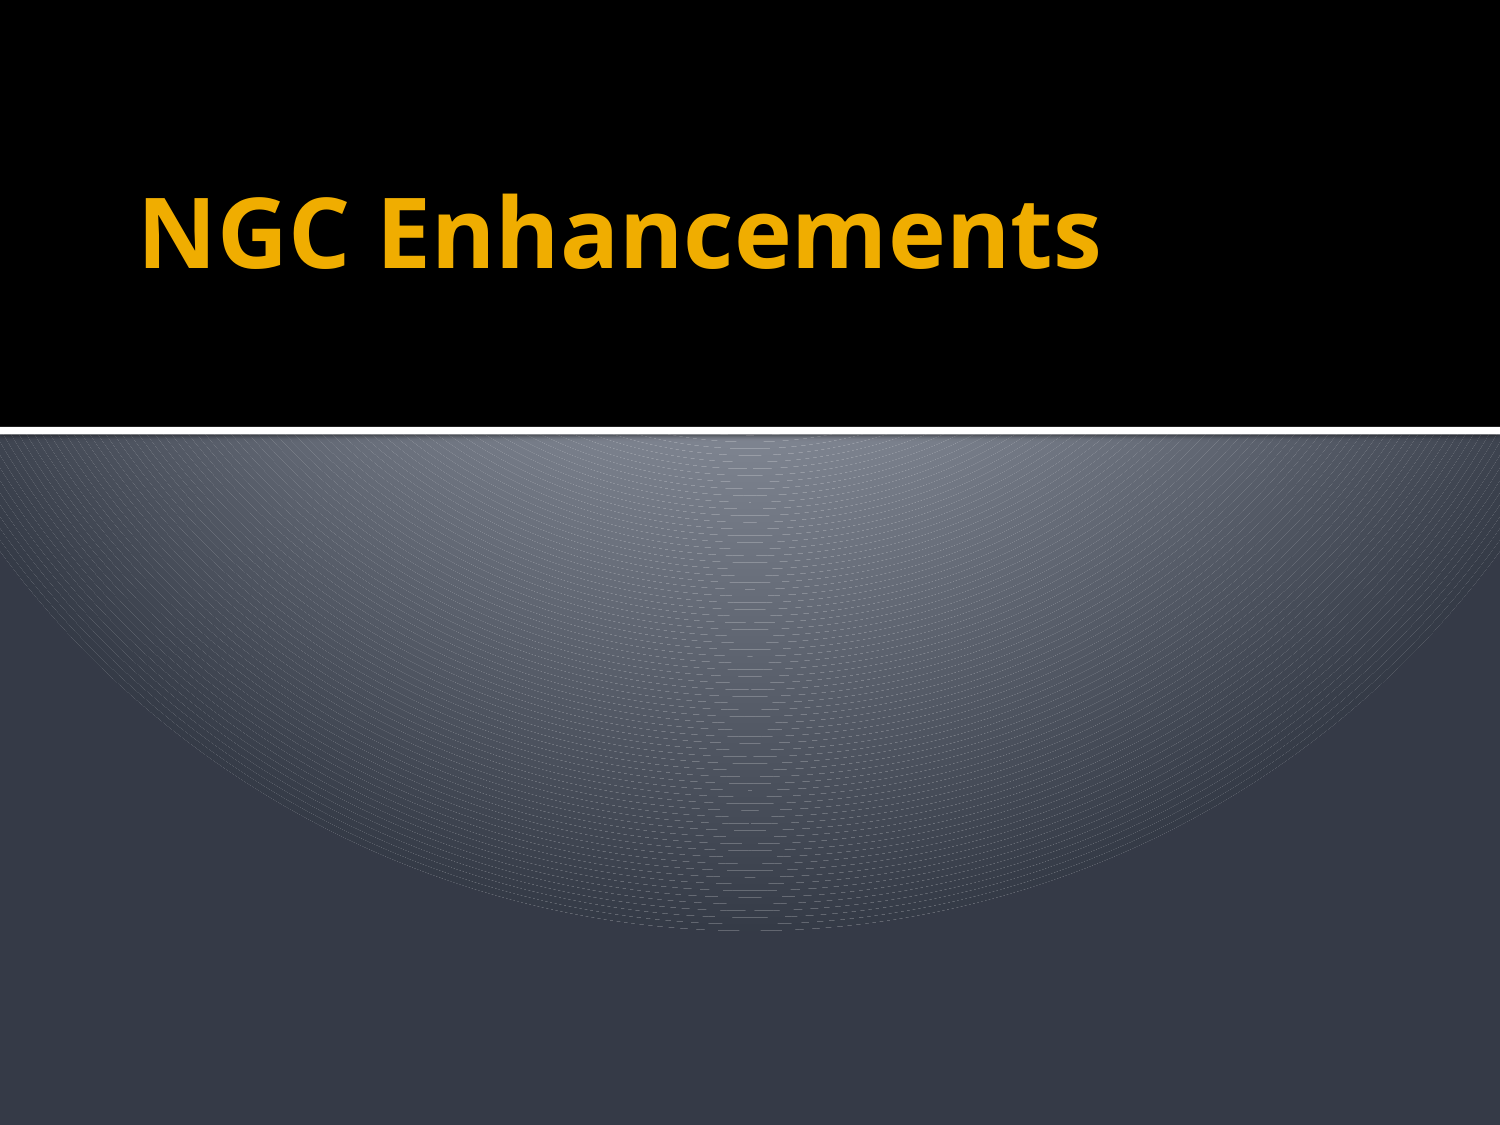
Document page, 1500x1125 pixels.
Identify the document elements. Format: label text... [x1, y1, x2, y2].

title NGC Enhancements [123, 19, 1438, 288]
